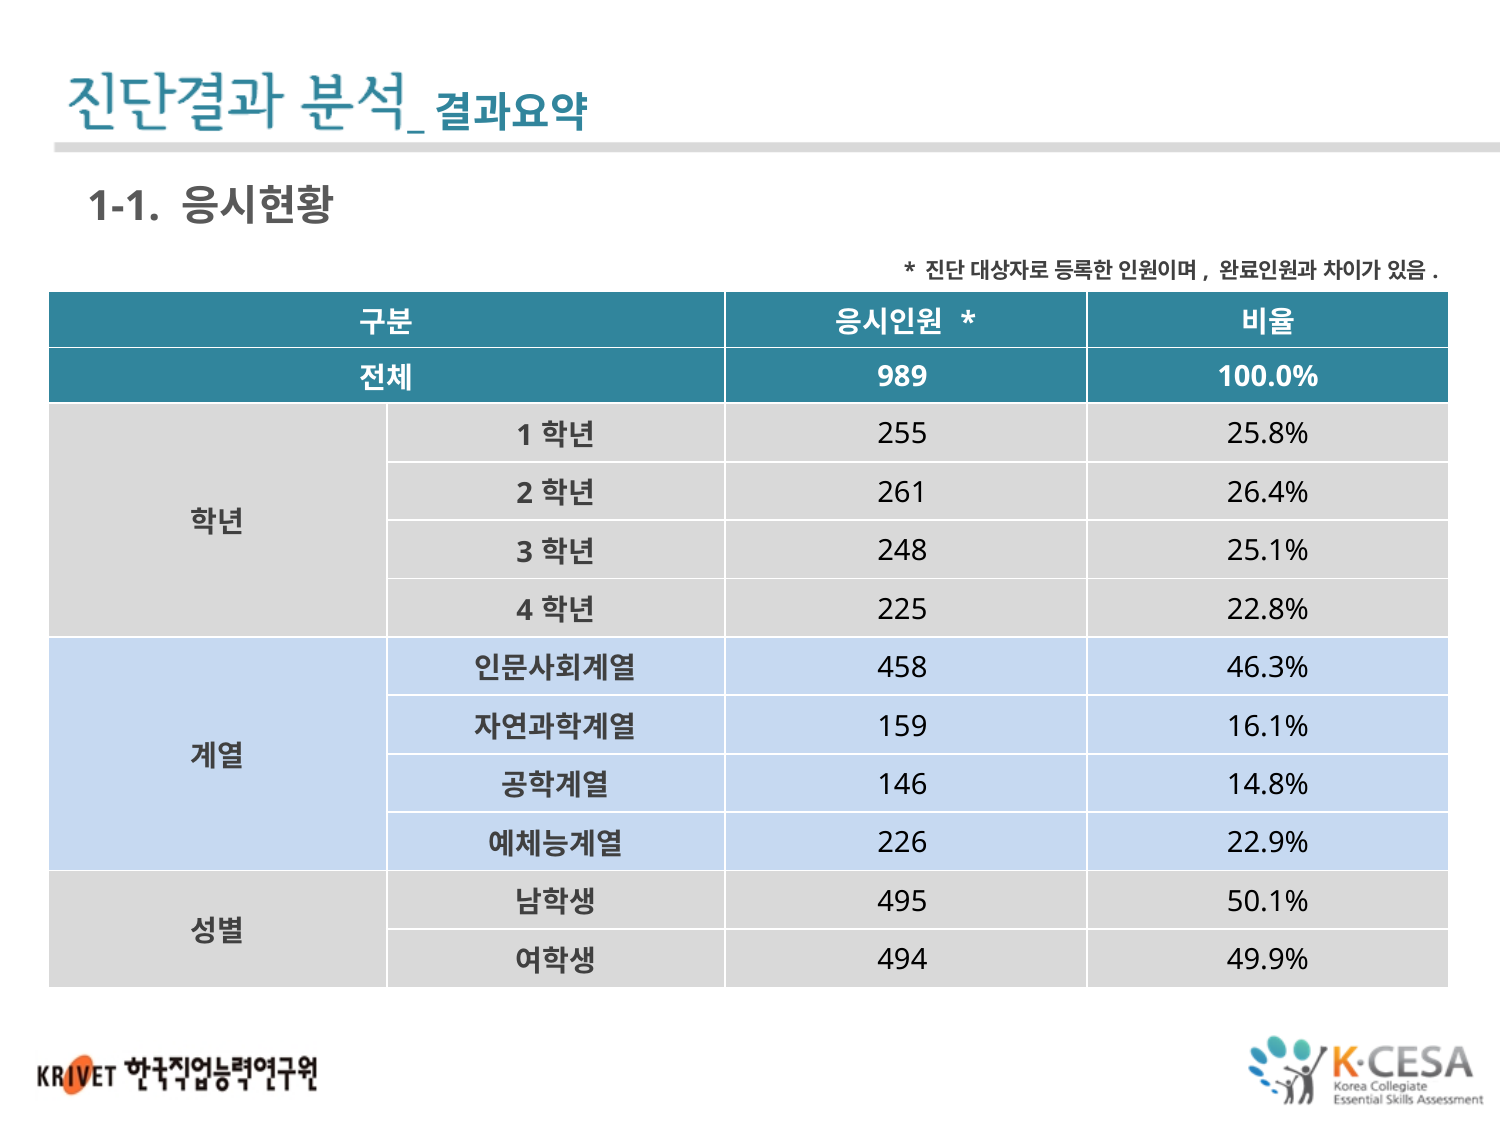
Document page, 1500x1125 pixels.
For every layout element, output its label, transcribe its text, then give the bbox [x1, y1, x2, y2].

table_cell 공학계열 [388, 755, 724, 811]
table_cell 26.4% [1088, 463, 1448, 519]
table_cell 46.3% [1088, 638, 1448, 694]
table_cell 14.8% [1088, 755, 1448, 811]
table_cell 성별 [49, 871, 386, 987]
table_cell 16.1% [1088, 696, 1448, 753]
table_cell 255 [726, 404, 1086, 461]
table_header 구분 [49, 292, 724, 347]
table_cell 4학년 [388, 579, 724, 636]
table_cell 학년 [49, 404, 386, 636]
text_box _결과요약 [392, 78, 700, 144]
table_cell 100.0% [1088, 348, 1448, 402]
table_cell 458 [726, 638, 1086, 694]
text_box 1-1. 응시현황 [72, 171, 593, 236]
table_cell 인문사회계열 [388, 638, 724, 694]
table_cell 전체 [49, 348, 724, 402]
table_cell 494 [726, 930, 1086, 987]
table_cell 자연과학계열 [388, 696, 724, 753]
table_cell 25.1% [1088, 521, 1448, 578]
table_cell 1학년 [388, 404, 724, 461]
table_cell 예체능계열 [388, 813, 724, 870]
picture [0, 0, 1500, 1125]
table_cell 226 [726, 813, 1086, 870]
table_cell 22.8% [1088, 579, 1448, 636]
table_cell 989 [726, 348, 1086, 402]
table_cell 261 [726, 463, 1086, 519]
table_cell 50.1% [1088, 871, 1448, 928]
table_cell 248 [726, 521, 1086, 578]
table_cell 2학년 [388, 463, 724, 519]
text_box * 진단 대상자로 등록한 인원이며, 완료인원과 차이가 있음. [776, 249, 1454, 291]
table_header 비율 [1088, 292, 1448, 347]
table_cell 49.9% [1088, 930, 1448, 987]
table_cell 남학생 [388, 871, 724, 928]
table_cell 22.9% [1088, 813, 1448, 870]
table_cell 여학생 [388, 930, 724, 987]
table_cell 146 [726, 755, 1086, 811]
table_cell 25.8% [1088, 404, 1448, 461]
table_cell 225 [726, 579, 1086, 636]
table_cell 159 [726, 696, 1086, 753]
table_header 응시인원 * [726, 292, 1086, 347]
table_cell 495 [726, 871, 1086, 928]
table_cell 계열 [49, 638, 386, 870]
table_cell 3학년 [388, 521, 724, 578]
